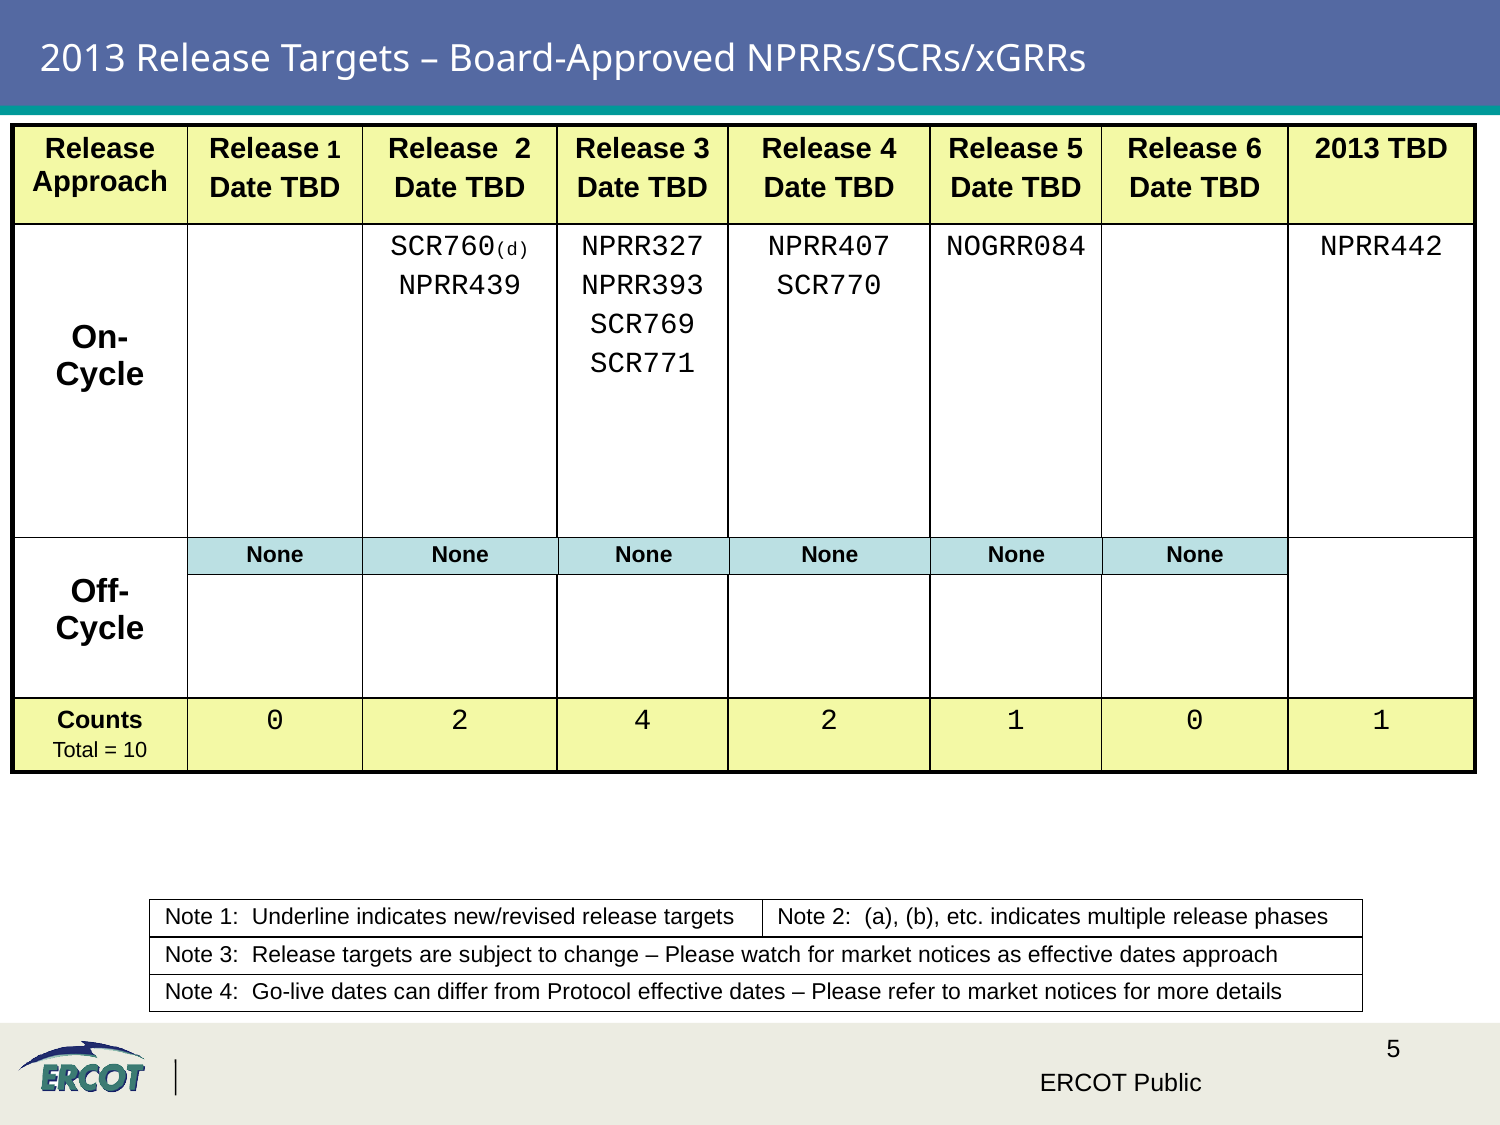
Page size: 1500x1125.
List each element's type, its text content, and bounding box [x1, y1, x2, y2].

table_cell NOGRR084 [931, 225, 1101, 537]
text_box Note 2: (a), (b), etc. indicates multiple release phases [762, 899, 1363, 937]
title 2013 Release Targets – Board-Approved NPRRs/SCRs/xGRRs [24, 0, 1351, 113]
table_cell 0 [188, 699, 362, 770]
table_cell 1 [1289, 699, 1473, 770]
table_cell On-Cycle [15, 225, 187, 537]
table_cell NPRR327 NPRR393 SCR769 SCR771 [558, 225, 727, 537]
table_header Release Approach [15, 127, 187, 223]
table_cell [188, 225, 362, 537]
table_header 2013 TBD [1289, 127, 1473, 223]
table_cell 0 [1102, 699, 1287, 770]
table_cell 4 [558, 699, 727, 770]
table_header Release 1 Date TBD [188, 127, 362, 223]
text_box None [187, 537, 363, 575]
table_cell 1 [931, 699, 1101, 770]
table_cell NPRR407 SCR770 [729, 225, 929, 537]
text_box None [1103, 537, 1288, 575]
picture [10, 1031, 151, 1111]
table_cell Off-Cycle [15, 538, 187, 697]
text_box None [558, 537, 730, 575]
footer ERCOT Public [1025, 1059, 1438, 1125]
table_cell SCR760(d) NPRR439 [363, 225, 556, 537]
text_box Note 1: Underline indicates new/revised release targets [149, 899, 762, 937]
table_cell [558, 575, 727, 697]
table_cell 2 [363, 699, 556, 770]
table_cell [931, 575, 1101, 697]
table_cell [1102, 225, 1287, 537]
table_cell [1102, 575, 1287, 697]
table_header Release 6 Date TBD [1102, 127, 1287, 223]
table_cell Counts Total = 10 [15, 699, 187, 770]
text_box Note 4: Go-live dates can differ from Protocol effective dates – Please refer to market notices for more details [149, 974, 1363, 1012]
table_cell [363, 575, 556, 697]
table_header Release 2 Date TBD [363, 127, 556, 223]
table_cell [188, 575, 362, 697]
text_box None [930, 537, 1103, 575]
text_box None [730, 537, 930, 575]
table_cell NPRR442 [1289, 225, 1473, 537]
table_cell [1289, 538, 1473, 697]
table_header Release 3 Date TBD [558, 127, 727, 223]
table_cell [729, 575, 929, 697]
table_cell 2 [729, 699, 929, 770]
text_box Note 3: Release targets are subject to change – Please watch for market notices as effective dates approach [149, 937, 1363, 974]
text_box None [363, 537, 558, 575]
table_header Release 4 Date TBD [729, 127, 929, 223]
table_header Release 5 Date TBD [931, 127, 1101, 223]
